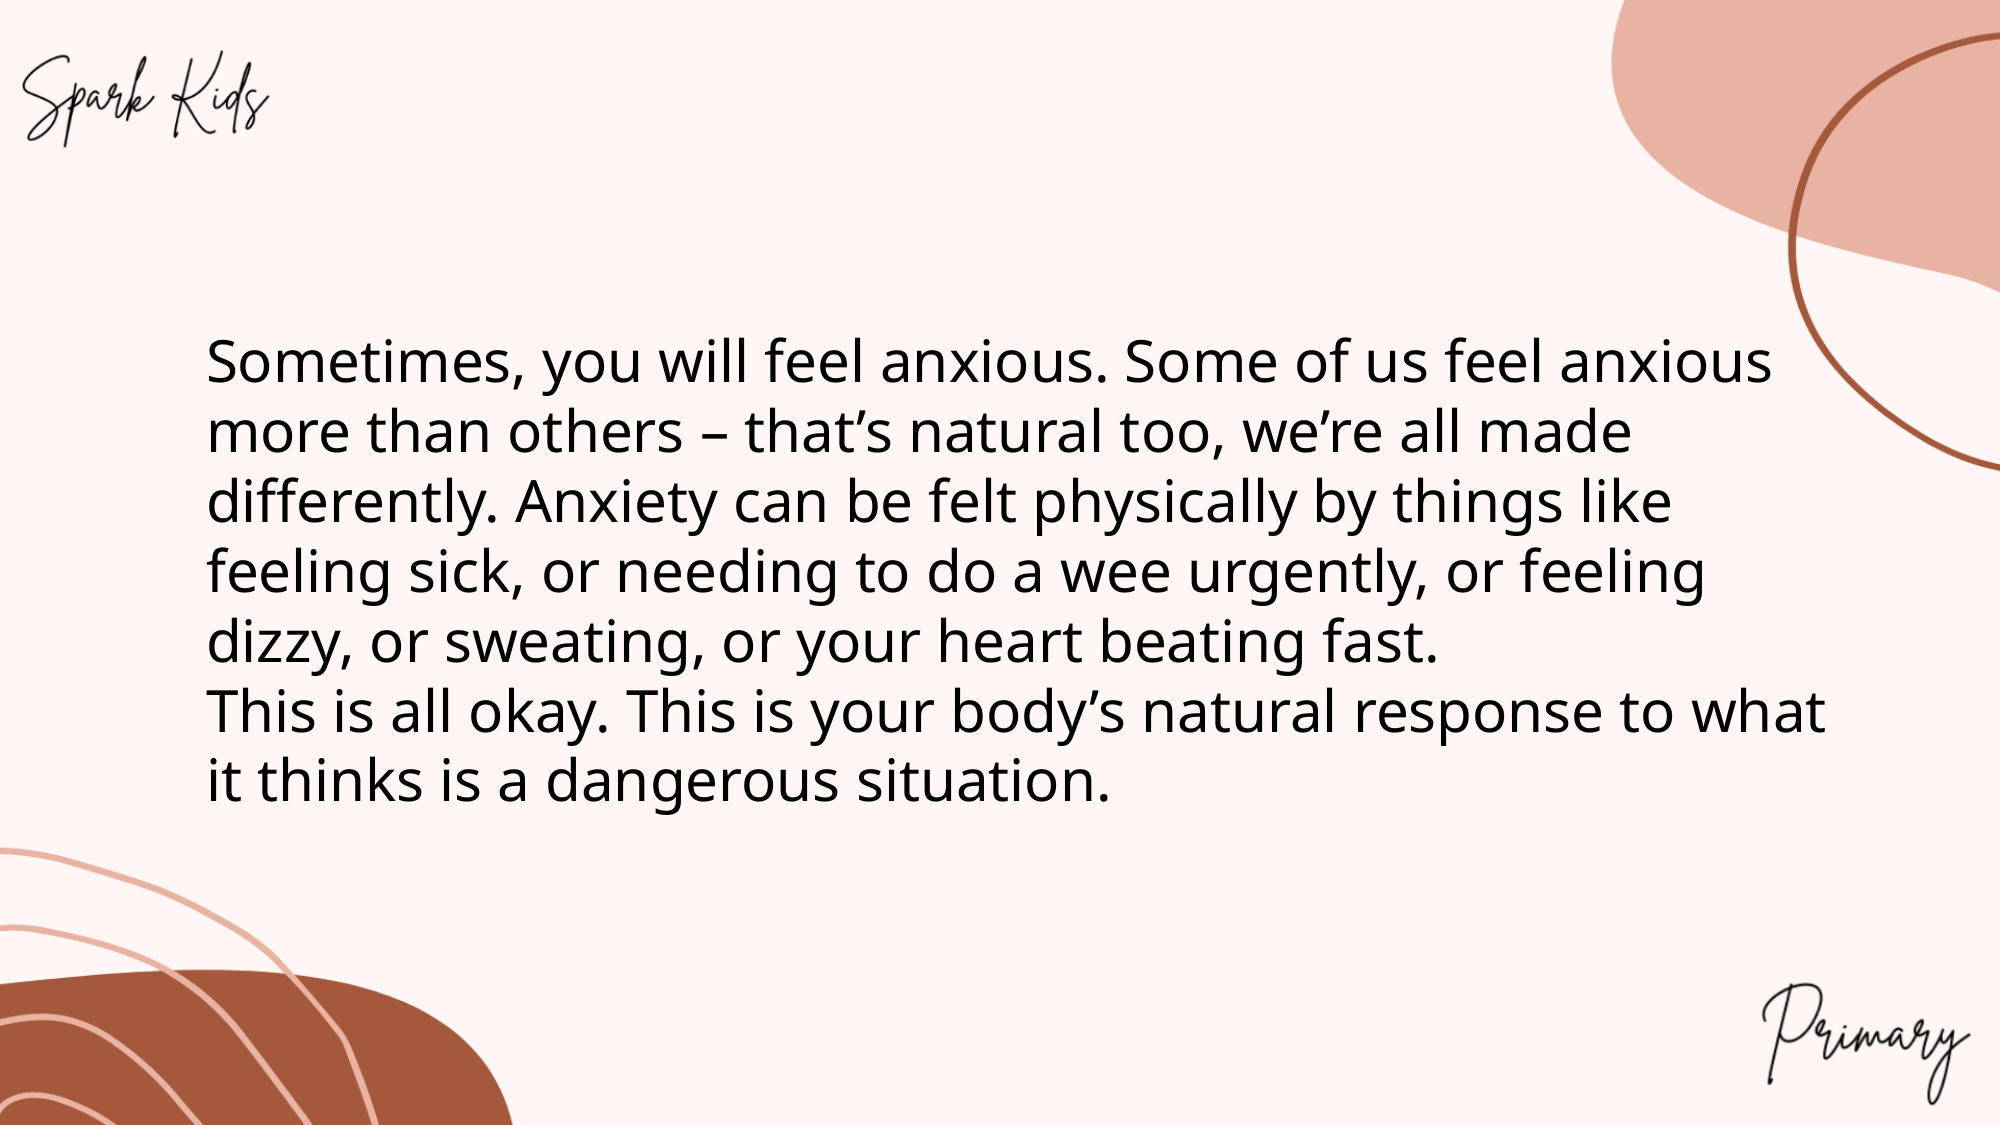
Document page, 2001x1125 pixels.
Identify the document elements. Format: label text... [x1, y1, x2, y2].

picture [0, 0, 2000, 1125]
text_box Sometimes, you will feel anxious. Some of us feel anxious more than others – that’s natural too, we’re all made differently. Anxiety can be felt physically by things like feeling sick, or needing to do a wee urgently, or feeling dizzy, or sweating, or your heart beating fast. This is all okay. This is your body’s natural response to what it thinks is a dangerous situation. [191, 316, 1860, 821]
